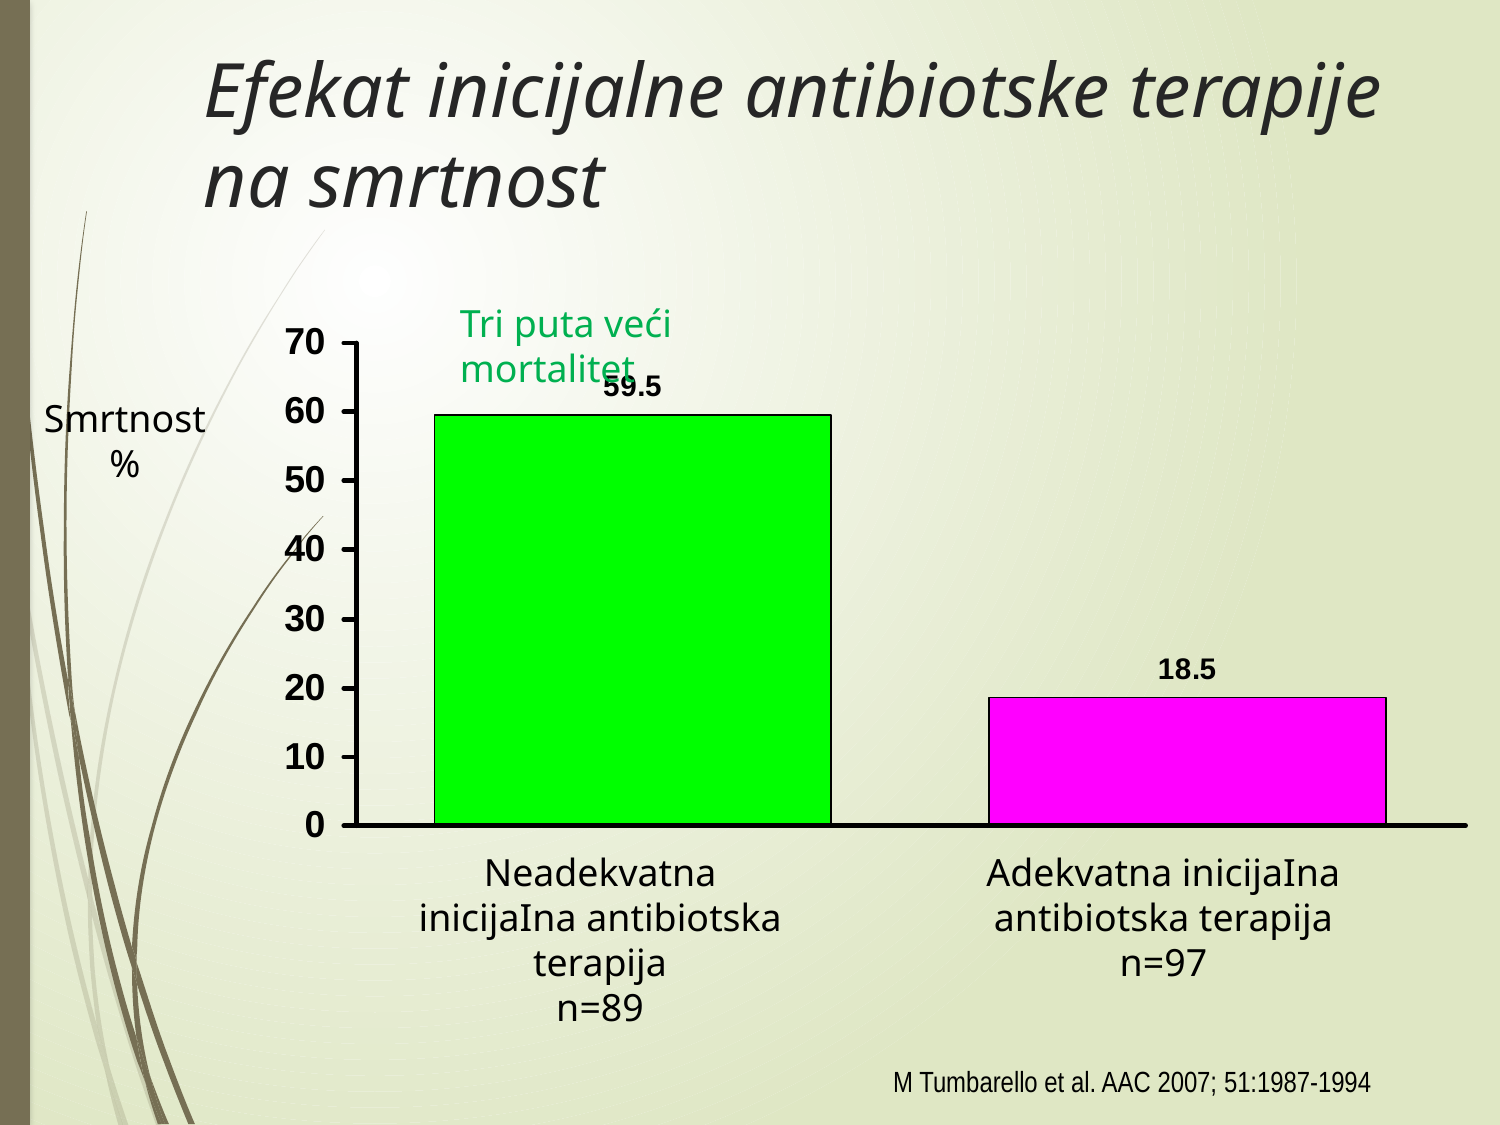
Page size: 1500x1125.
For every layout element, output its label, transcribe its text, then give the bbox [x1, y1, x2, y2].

text_box Neadekvatna inicijaIna antibiotska terapija n=89 [401, 895, 800, 1037]
text_box Smrtnost % [0, 387, 250, 493]
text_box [257, 292, 1474, 887]
title Efekat inicijalne antibiotske terapije na smrtnost [188, 35, 1468, 275]
text_box Adekvatna inicijaIna antibiotska terapija n=97 [964, 895, 1363, 992]
text_box M Tumbarello et al. AAC 2007; 51:1987-1994 [764, 1037, 1500, 1125]
